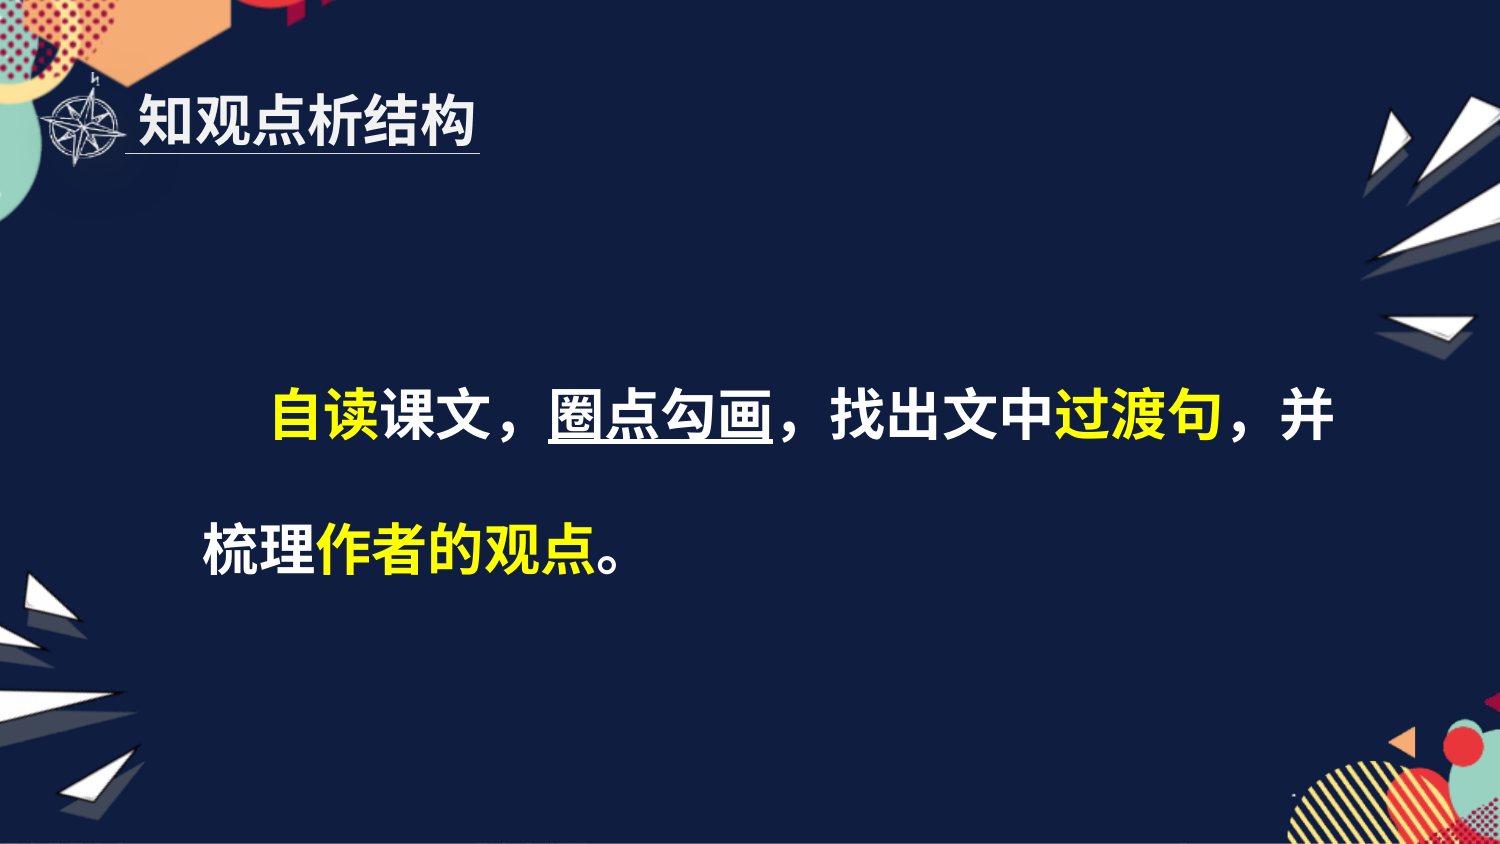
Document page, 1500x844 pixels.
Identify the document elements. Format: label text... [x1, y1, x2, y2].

text_box 自读课文，圈点勾画，找出文中过渡句，并梳理作者的观点。 [191, 305, 1352, 587]
picture [0, 0, 450, 339]
picture [1286, 44, 1500, 391]
picture [0, 513, 220, 844]
picture [1286, 686, 1500, 844]
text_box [35, 72, 522, 167]
